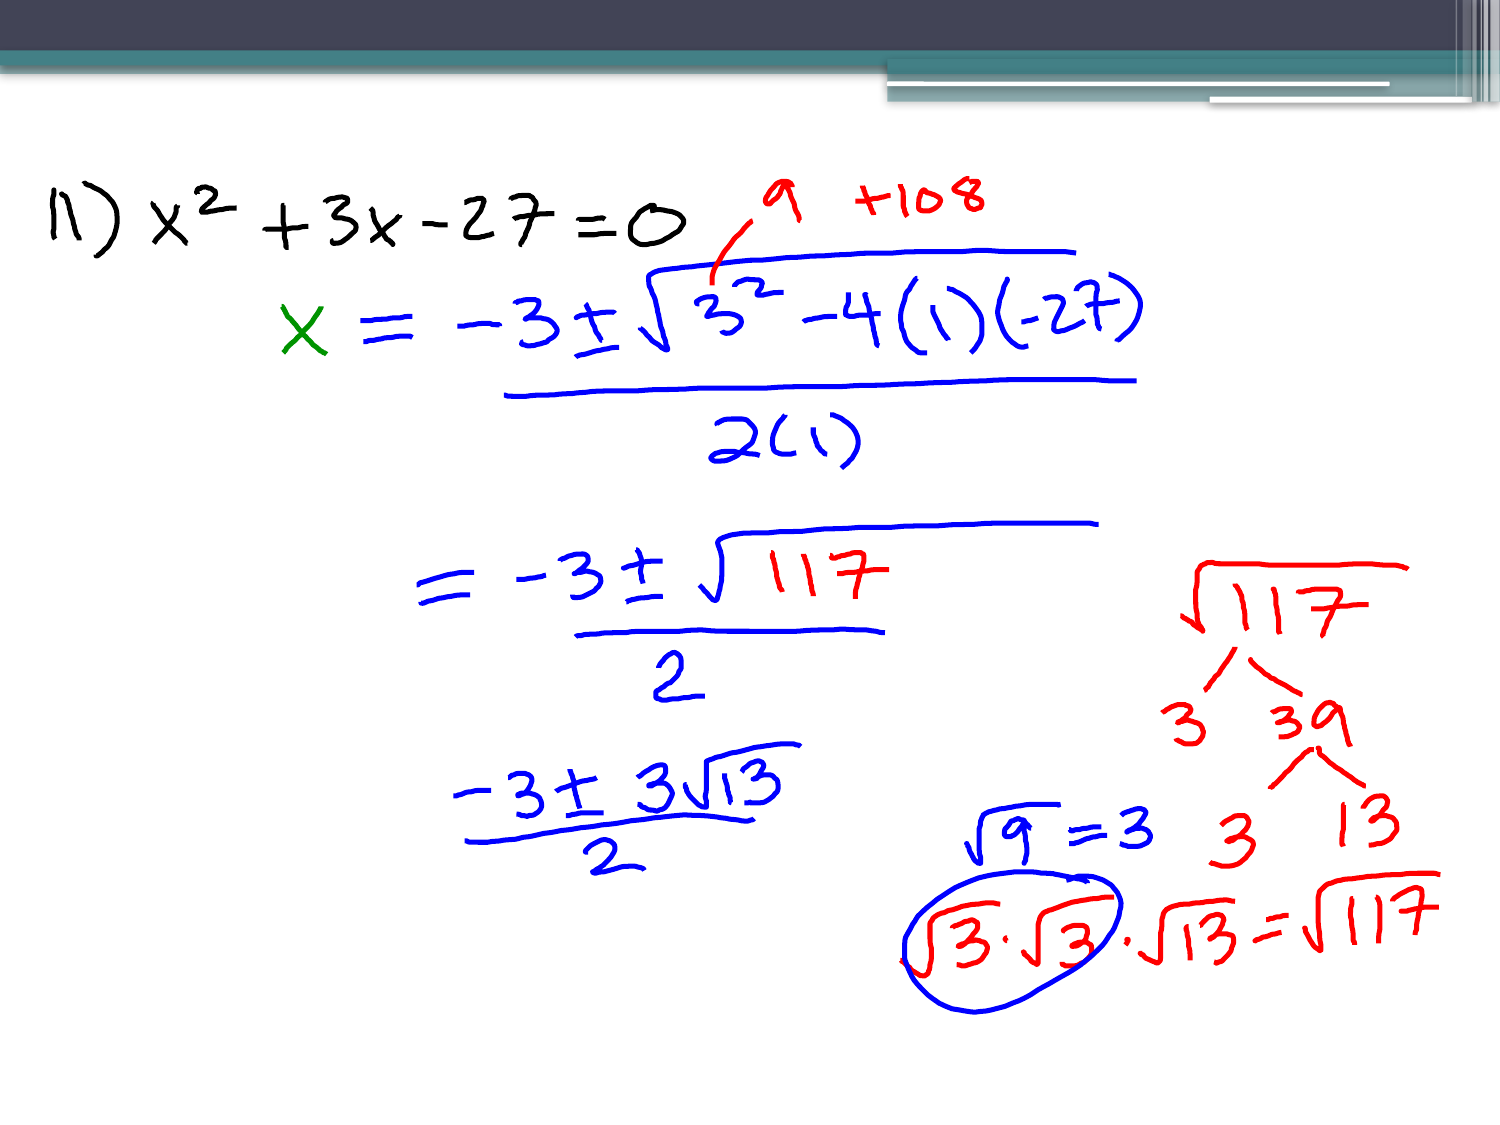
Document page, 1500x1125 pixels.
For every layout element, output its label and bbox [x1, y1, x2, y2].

text_box [1362, 795, 1398, 846]
text_box [575, 346, 620, 358]
text_box [996, 278, 1029, 348]
text_box [1200, 913, 1235, 964]
text_box [629, 204, 685, 246]
text_box [60, 193, 80, 241]
text_box [82, 182, 118, 257]
text_box [514, 298, 558, 347]
text_box [370, 215, 401, 242]
text_box [589, 317, 603, 342]
text_box [626, 595, 663, 603]
text_box [363, 335, 413, 343]
text_box [1317, 747, 1366, 787]
text_box [1043, 295, 1086, 333]
text_box [1271, 707, 1301, 738]
text_box [1349, 897, 1356, 945]
text_box [698, 522, 1099, 602]
text_box [577, 217, 606, 221]
text_box [1400, 906, 1439, 912]
text_box [1303, 872, 1441, 952]
text_box [302, 331, 328, 355]
text_box [195, 186, 237, 213]
text_box [917, 189, 942, 212]
text_box [870, 306, 881, 315]
text_box [1021, 317, 1039, 323]
text_box [1234, 583, 1249, 631]
text_box [578, 232, 617, 236]
text_box [953, 177, 983, 211]
text_box [1108, 273, 1142, 342]
text_box [863, 293, 879, 346]
text_box [764, 180, 801, 222]
text_box [932, 305, 949, 341]
text_box [1069, 834, 1108, 845]
text_box [1313, 701, 1352, 747]
text_box [1075, 281, 1099, 305]
text_box [584, 303, 591, 313]
text_box [639, 249, 1077, 351]
text_box [733, 278, 784, 296]
text_box [416, 571, 475, 586]
text_box [1087, 305, 1102, 330]
text_box [710, 418, 760, 462]
text_box [855, 194, 891, 202]
text_box [1254, 931, 1282, 942]
text_box [1139, 899, 1236, 964]
text_box [711, 220, 753, 286]
text_box [452, 743, 801, 874]
text_box [837, 568, 890, 575]
text_box [420, 594, 471, 605]
text_box [464, 197, 495, 239]
text_box [324, 196, 357, 245]
text_box [830, 551, 865, 572]
text_box [1272, 588, 1281, 635]
text_box [1124, 938, 1129, 946]
text_box [1203, 646, 1236, 692]
text_box [516, 217, 534, 246]
text_box [1119, 807, 1152, 848]
text_box [1249, 658, 1303, 696]
text_box [1069, 826, 1102, 832]
text_box [559, 553, 602, 599]
text_box [575, 311, 616, 319]
text_box [900, 958, 906, 966]
text_box [899, 277, 928, 354]
text_box [281, 305, 302, 332]
text_box [282, 204, 287, 228]
text_box [841, 572, 862, 599]
text_box [422, 222, 448, 226]
text_box [283, 230, 289, 249]
text_box [369, 207, 384, 232]
text_box [1180, 561, 1409, 633]
text_box [867, 201, 875, 216]
text_box [1185, 925, 1191, 961]
text_box [51, 189, 56, 240]
text_box [946, 287, 983, 354]
text_box [360, 315, 413, 322]
text_box [802, 315, 838, 323]
text_box [1391, 886, 1423, 936]
text_box [636, 549, 643, 562]
text_box [513, 212, 555, 220]
text_box [861, 185, 869, 199]
text_box [802, 553, 815, 597]
text_box [282, 306, 322, 354]
text_box [382, 231, 394, 246]
text_box [503, 378, 1137, 398]
text_box [510, 194, 537, 217]
text_box [771, 414, 797, 455]
text_box [1311, 603, 1369, 610]
text_box [622, 560, 663, 569]
text_box [844, 292, 869, 318]
text_box [695, 295, 743, 335]
text_box [830, 414, 859, 469]
text_box [966, 803, 1061, 865]
text_box [153, 205, 179, 244]
text_box [1266, 914, 1289, 921]
text_box [1269, 748, 1314, 789]
text_box [655, 651, 705, 701]
text_box [575, 628, 885, 638]
text_box [1161, 703, 1205, 745]
text_box [1341, 803, 1345, 847]
text_box [169, 223, 188, 245]
text_box [516, 574, 547, 581]
text_box [1085, 301, 1112, 308]
text_box [903, 871, 1122, 1013]
text_box [771, 551, 784, 593]
text_box [1003, 817, 1032, 865]
text_box [639, 565, 644, 584]
text_box [1209, 814, 1255, 867]
text_box [152, 201, 168, 224]
text_box [264, 225, 309, 231]
text_box [457, 322, 501, 327]
text_box [1297, 588, 1342, 638]
text_box [1375, 896, 1381, 944]
text_box [812, 427, 828, 455]
text_box [899, 184, 909, 217]
